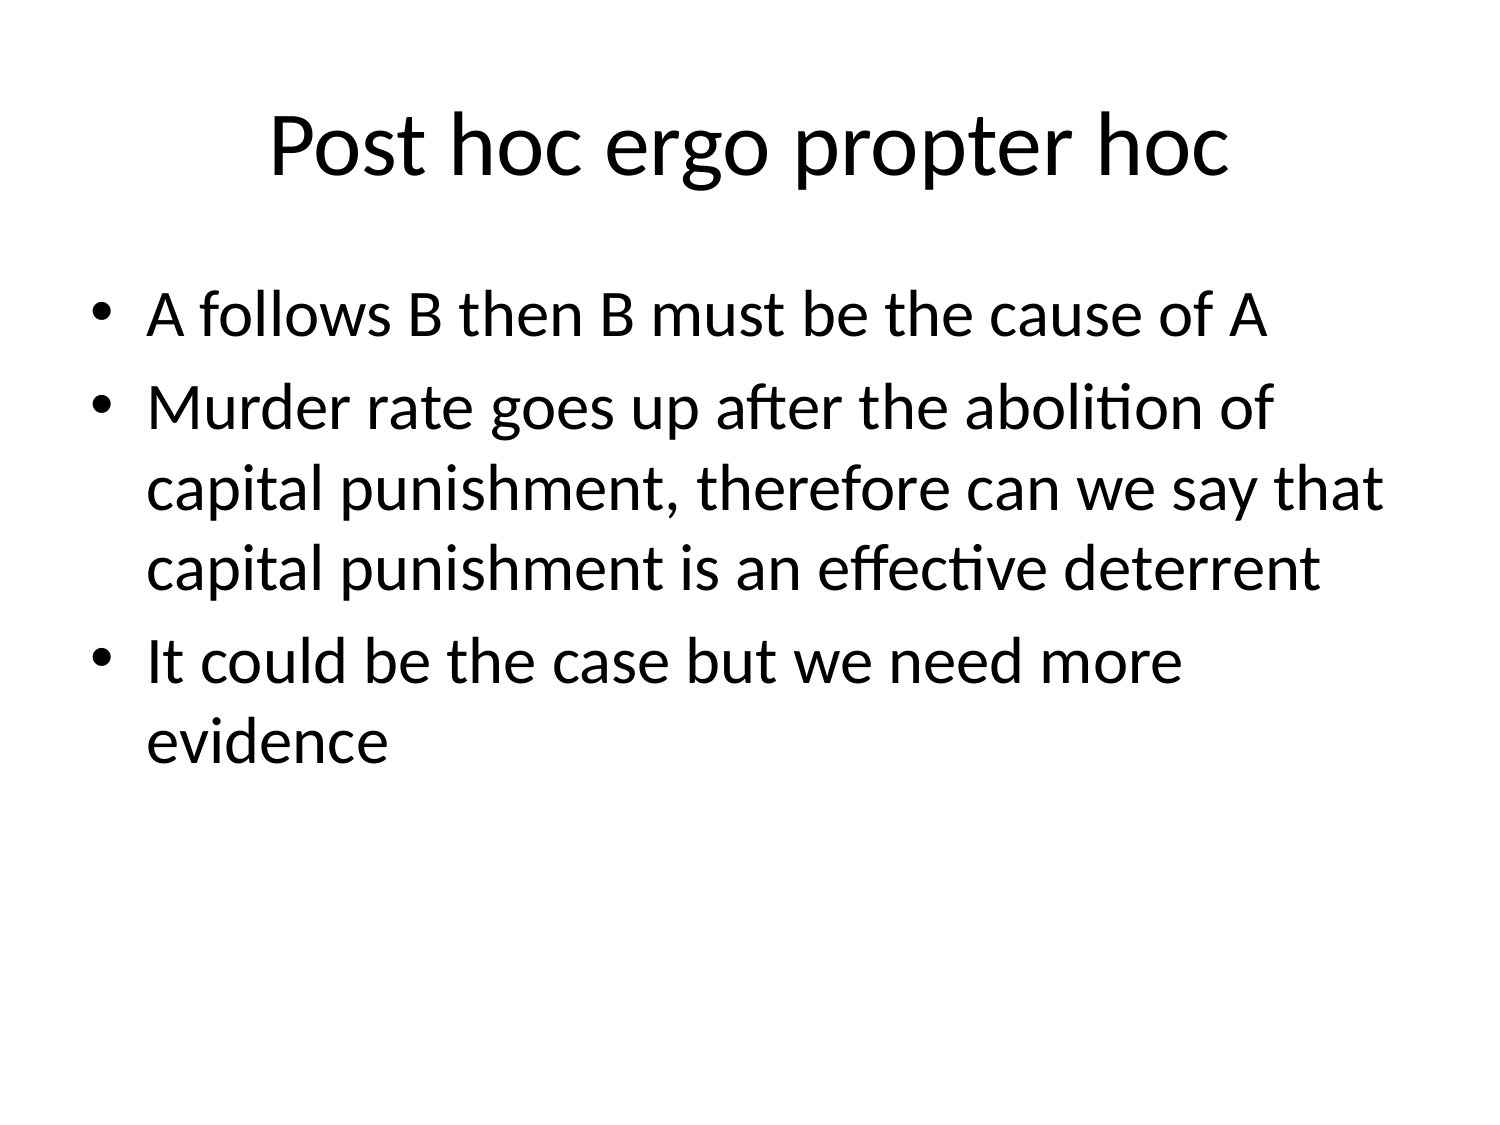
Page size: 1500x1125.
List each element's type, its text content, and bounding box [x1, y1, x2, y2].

list A follows B then B must be the cause of A Murder rate goes up after the abolition of capital punishment, therefore can we say that capital punishment is an effective deterrent It could be the case but we need more evidence [75, 262, 1425, 1005]
title Post hoc ergo propter hoc [75, 45, 1425, 233]
